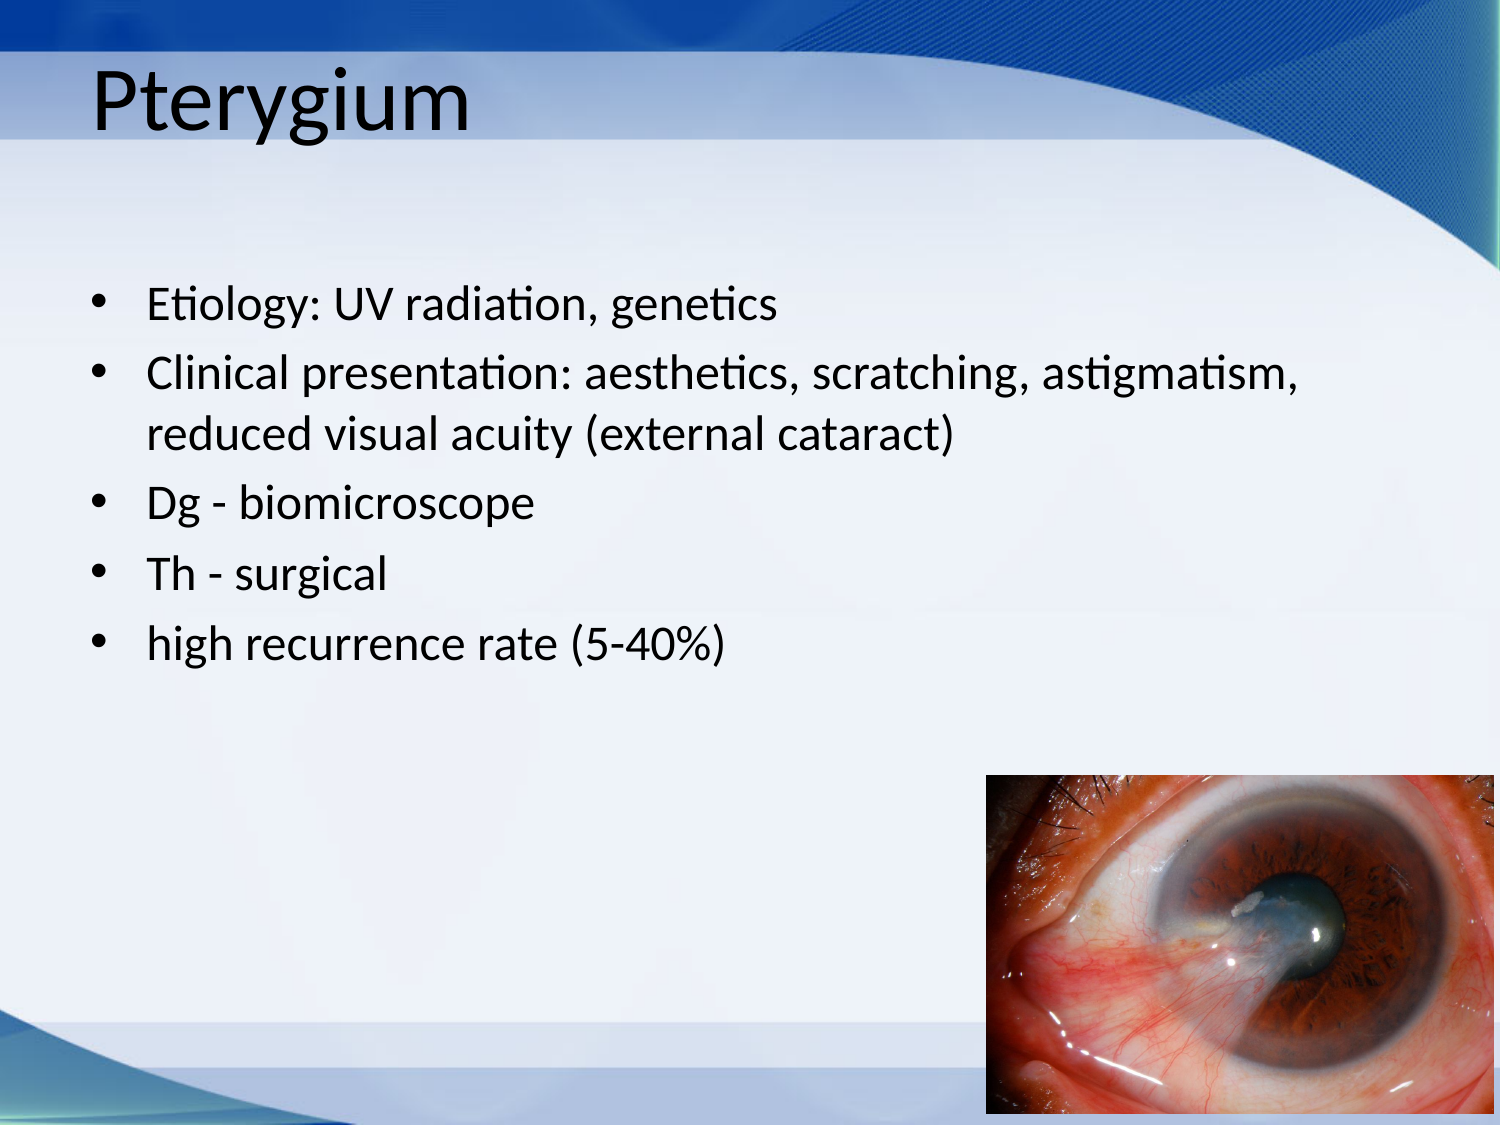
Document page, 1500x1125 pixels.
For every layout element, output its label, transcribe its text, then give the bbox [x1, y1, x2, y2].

title Pterygium [76, 0, 1427, 188]
list Etiology: UV radiation, genetics Clinical presentation: aesthetics, scratching, astigmatism, reduced visual acuity (external cataract) Dg - biomicroscope Th - surgical high recurrence rate (5-40%) [75, 262, 1425, 1005]
picture [0, 0, 1500, 1125]
